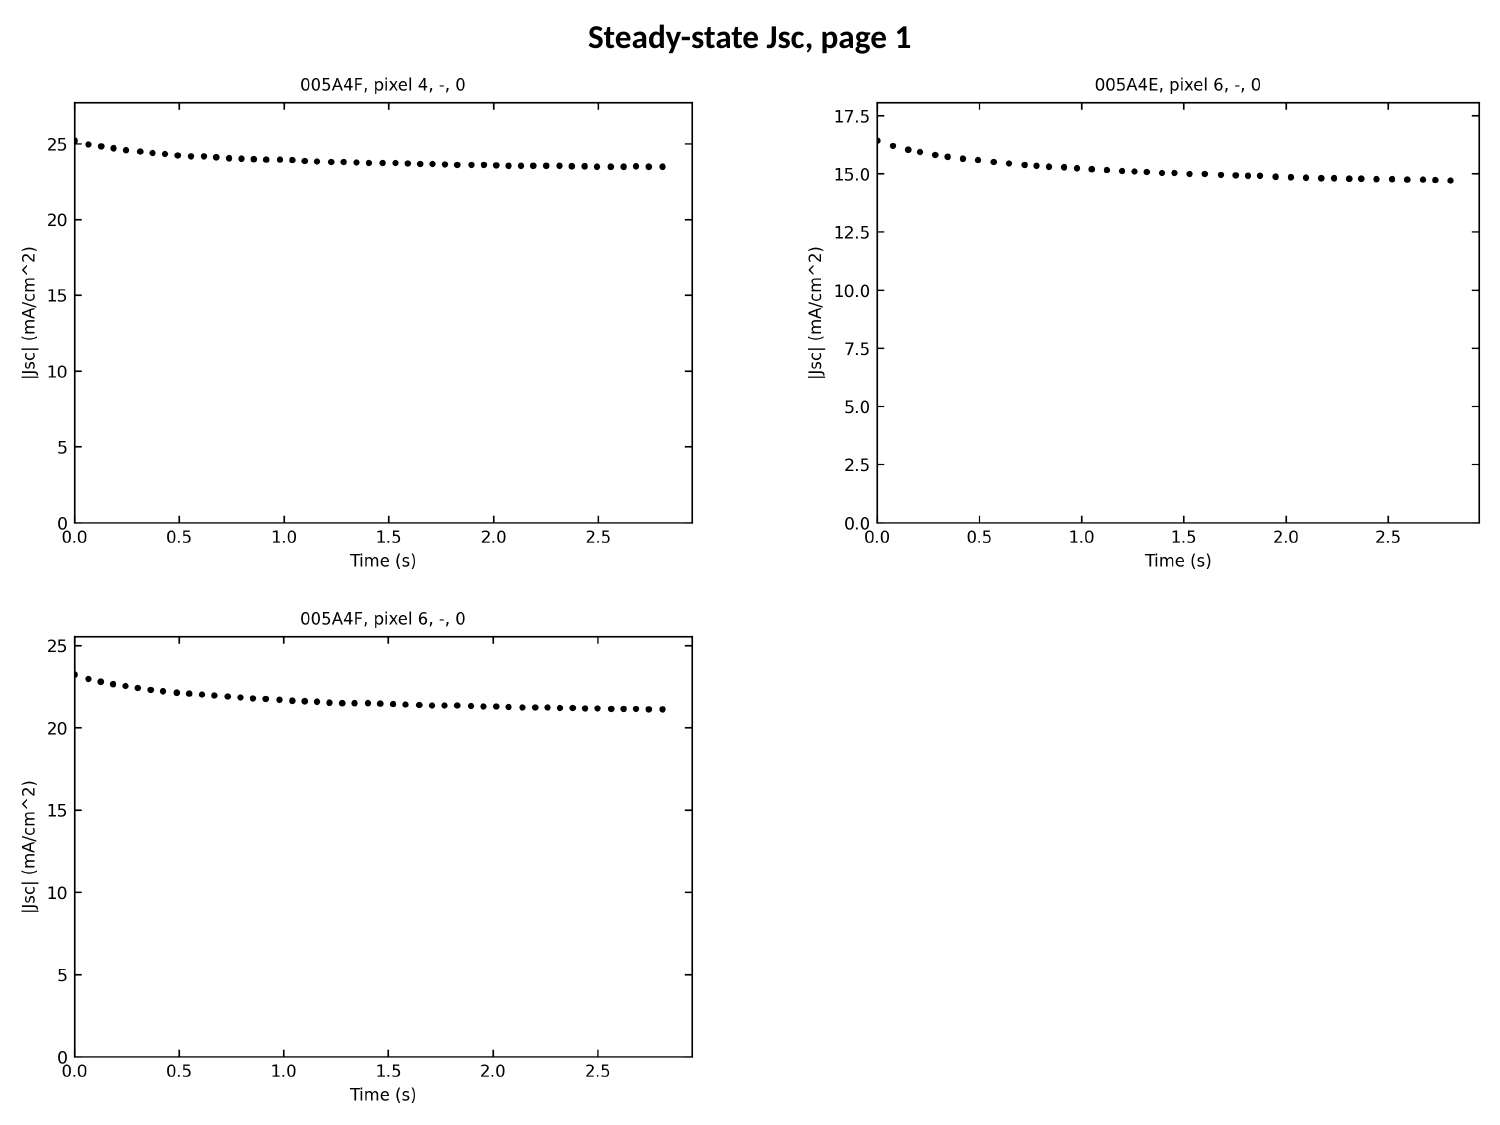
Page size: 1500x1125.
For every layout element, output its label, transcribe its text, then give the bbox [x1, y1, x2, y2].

picture [787, 56, 1500, 591]
title Steady-state Jsc, page 1 [0, 0, 1500, 75]
picture [0, 56, 713, 1125]
